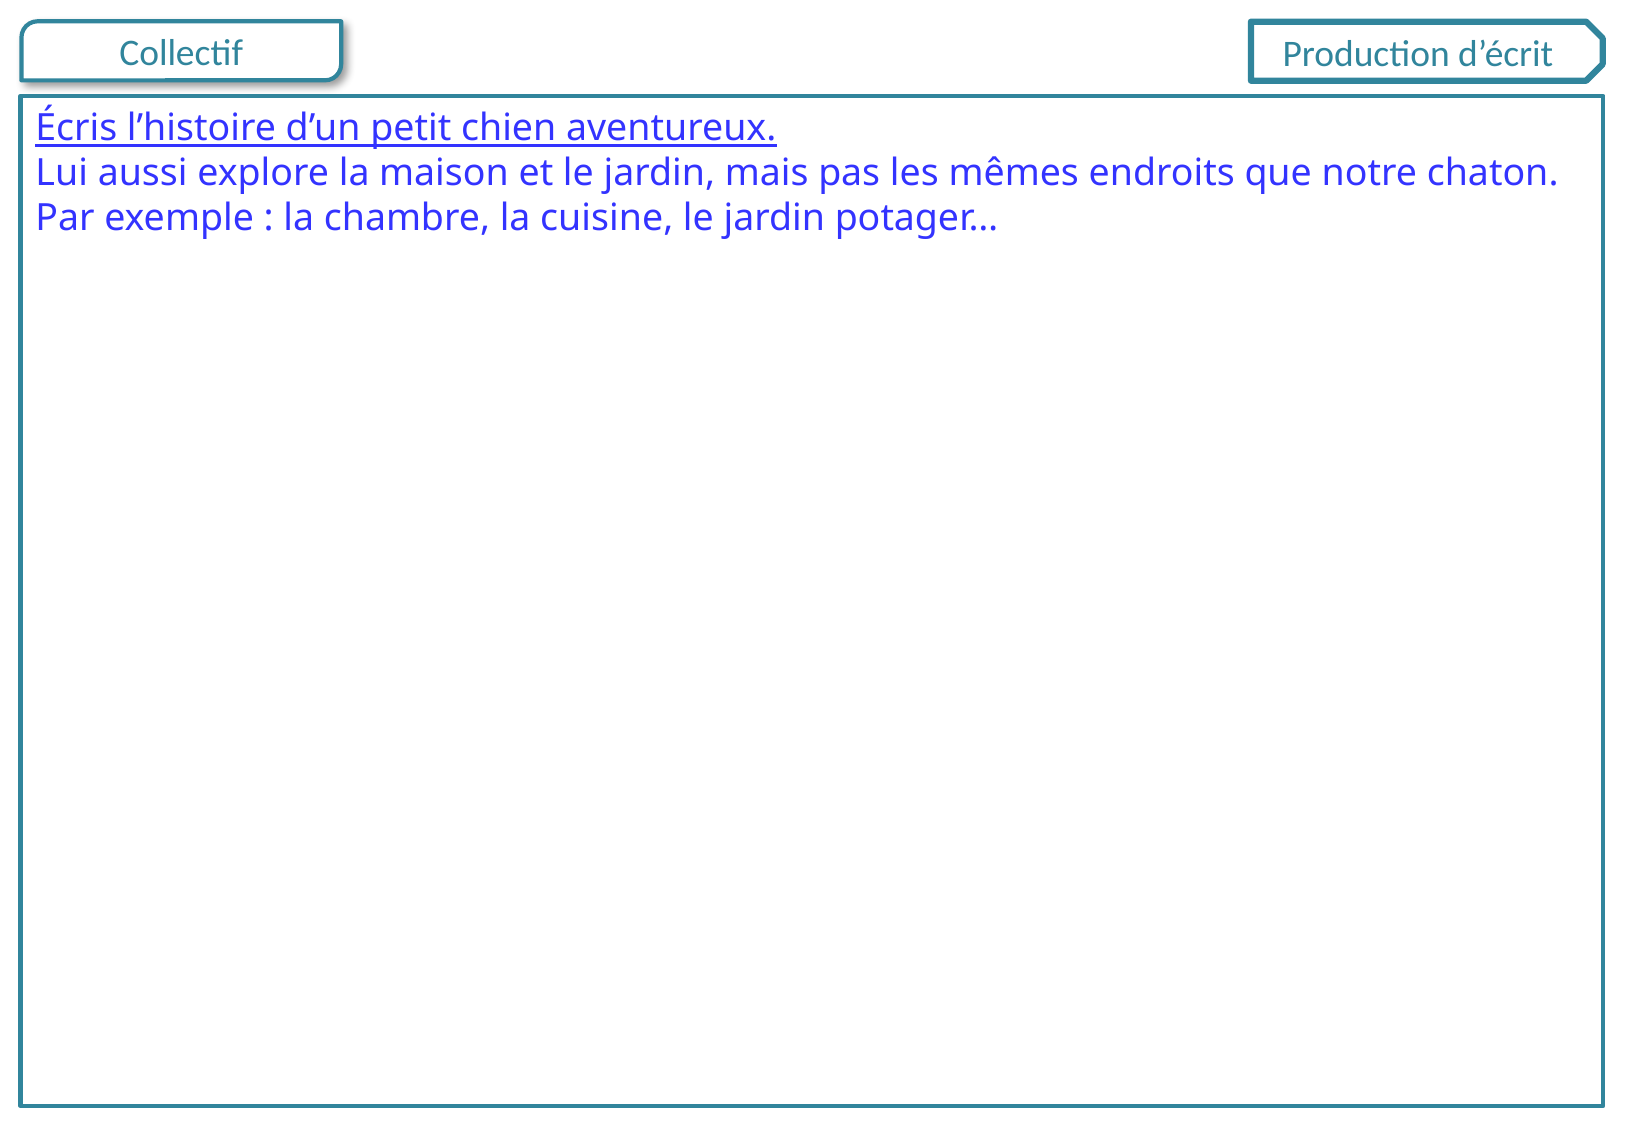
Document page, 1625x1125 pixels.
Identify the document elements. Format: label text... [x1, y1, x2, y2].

list Production d’écrit [1251, 21, 1585, 81]
list Écris l’histoire d’un petit chien aventureux. Lui aussi explore la maison et le jardin, mais pas les mêmes endroits que notre chaton. Par exemple : la chambre, la cuisine, le jardin potager… [18, 94, 1605, 1108]
